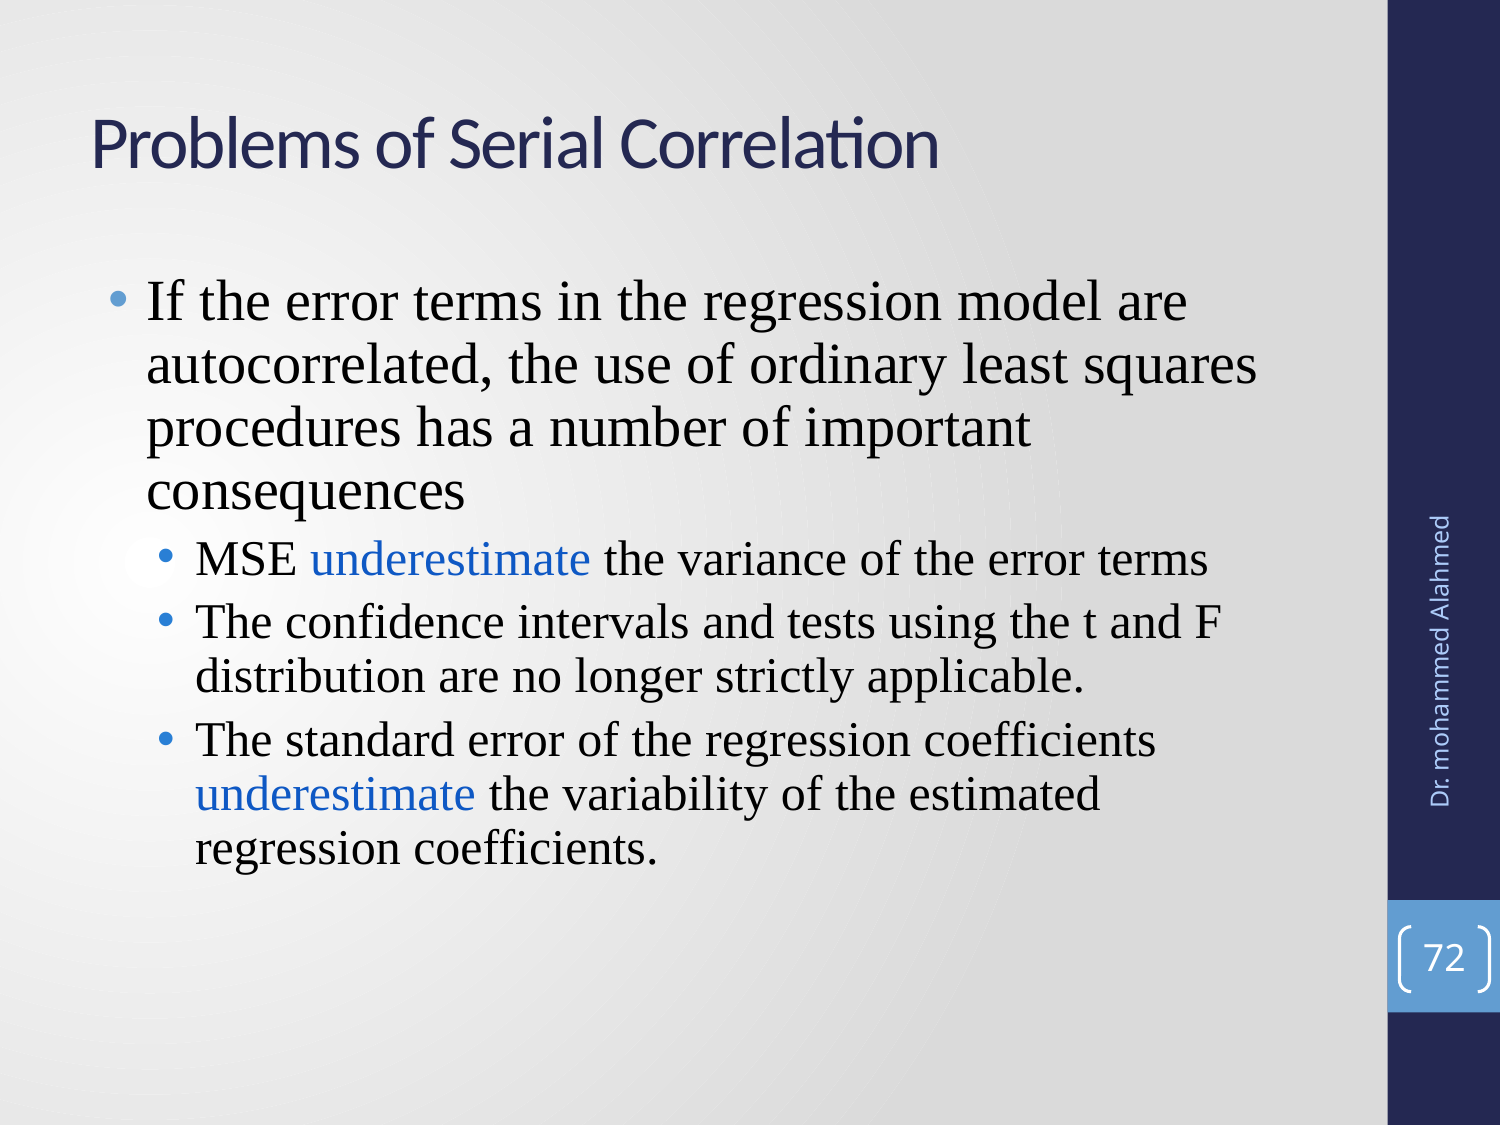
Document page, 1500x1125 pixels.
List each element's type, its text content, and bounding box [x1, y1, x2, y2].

slide_number 72 [1397, 925, 1492, 994]
title Problems of Serial Correlation [75, 45, 1325, 233]
footer Dr. mohammed Alahmed [1408, 500, 1469, 889]
list If the error terms in the regression model are autocorrelated, the use of ordinary least squares procedures has a number of important consequences MSE underestimate the variance of the error terms The confidence intervals and tests using the t and F distribution are no longer strictly applicable. The standard error of the regression coefficients underestimate the variability of the estimated regression coefficients. [75, 262, 1325, 1050]
